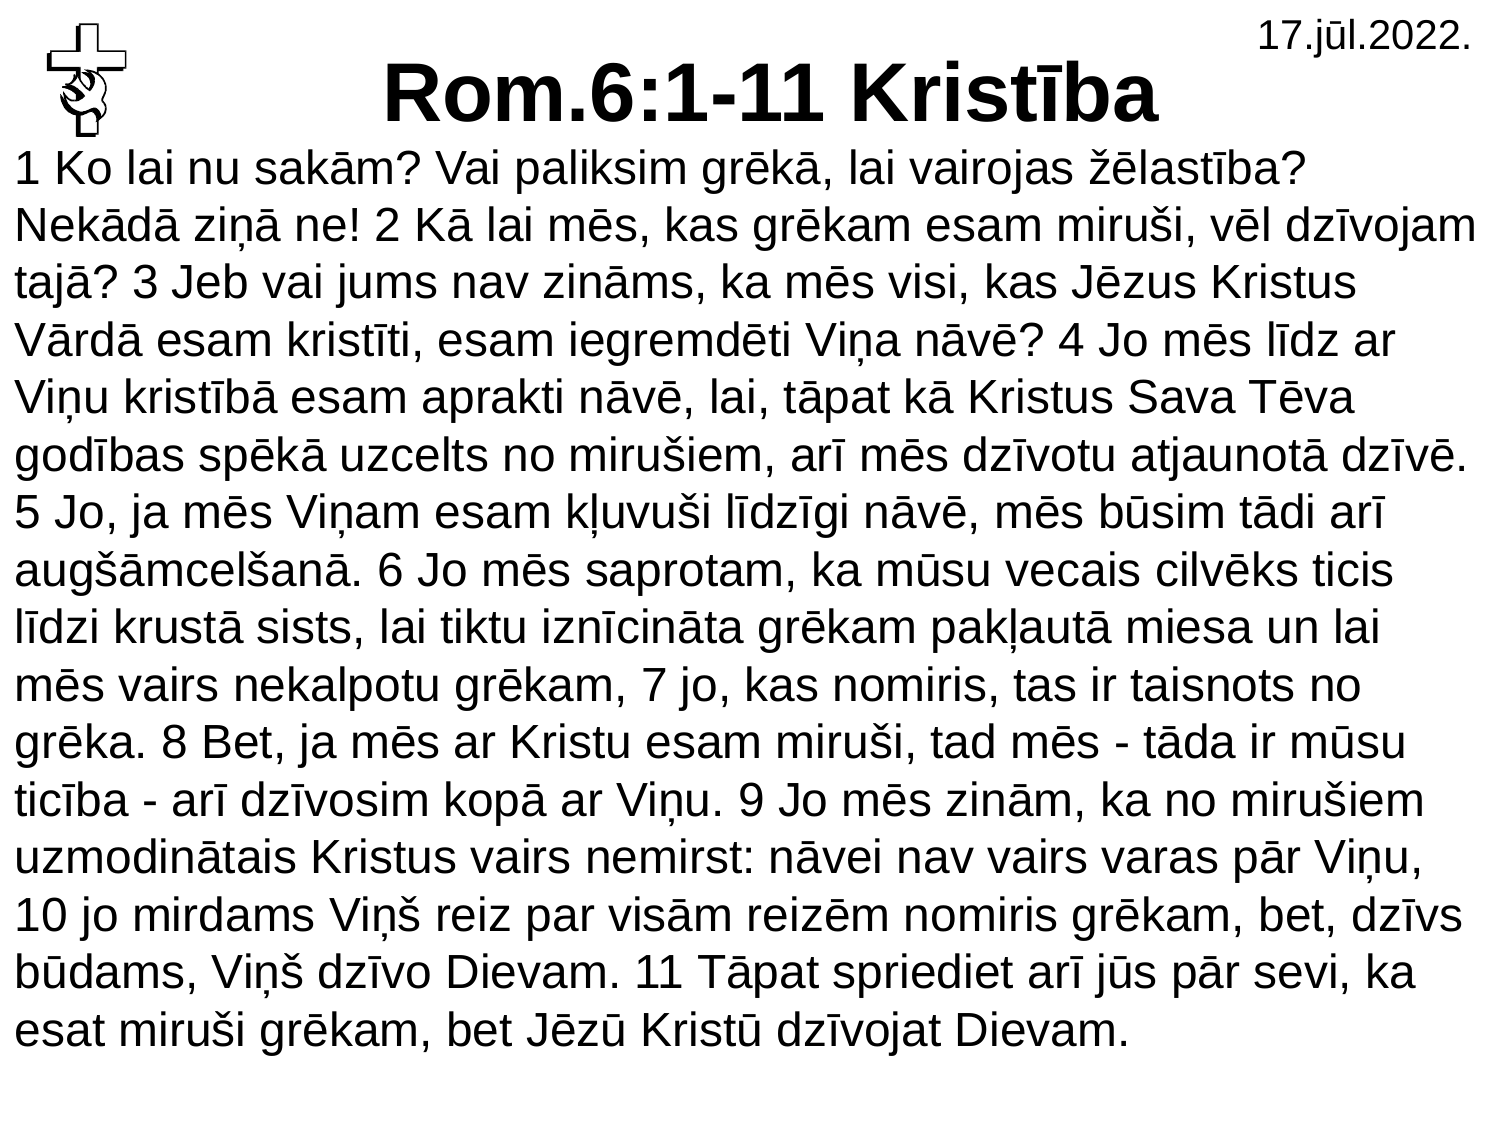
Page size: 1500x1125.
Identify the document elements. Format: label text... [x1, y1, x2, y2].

title Rom.6:1-11 Kristība [100, 0, 1442, 128]
text_box 17.jūl.2022. [1242, 0, 1500, 65]
text_box 1 Ko lai nu sakām? Vai paliksim grēkā, lai vairojas žēlastība? Nekādā ziņā ne! 2 Kā lai mēs, kas grēkam esam miruši, vēl dzīvojam tajā? 3 Jeb vai jums nav zināms, ka mēs visi, kas Jēzus Kristus Vārdā esam kristīti, esam iegremdēti Viņa nāvē? 4 Jo mēs līdz ar Viņu kristībā esam aprakti nāvē, lai, tāpat kā Kristus Sava Tēva godības spēkā uzcelts no mirušiem, arī mēs dzīvotu atjaunotā dzīvē. 5 Jo, ja mēs Viņam esam kļuvuši līdzīgi nāvē, mēs būsim tādi arī augšāmcelšanā. 6 Jo mēs saprotam, ka mūsu vecais cilvēks ticis līdzi krustā sists, lai tiktu iznīcināta grēkam pakļautā miesa un lai mēs vairs nekalpotu grēkam, 7 jo, kas nomiris, tas ir taisnots no grēka. 8 Bet, ja mēs ar Kristu esam miruši, tad mēs - tāda ir mūsu ticība - arī dzīvosim kopā ar Viņu. 9 Jo mēs zinām, ka no mirušiem uzmodinātais Kristus vairs nemirst: nāvei nav vairs varas pār Viņu, 10 jo mirdams Viņš reiz par visām reizēm nomiris grēkam, bet, dzīvs būdams, Viņš dzīvo Dievam. 11 Tāpat spriediet arī jūs pār sevi, ka esat miruši grēkam, bet Jēzū Kristū dzīvojat Dievam. [0, 128, 1500, 1063]
picture [46, 23, 127, 138]
